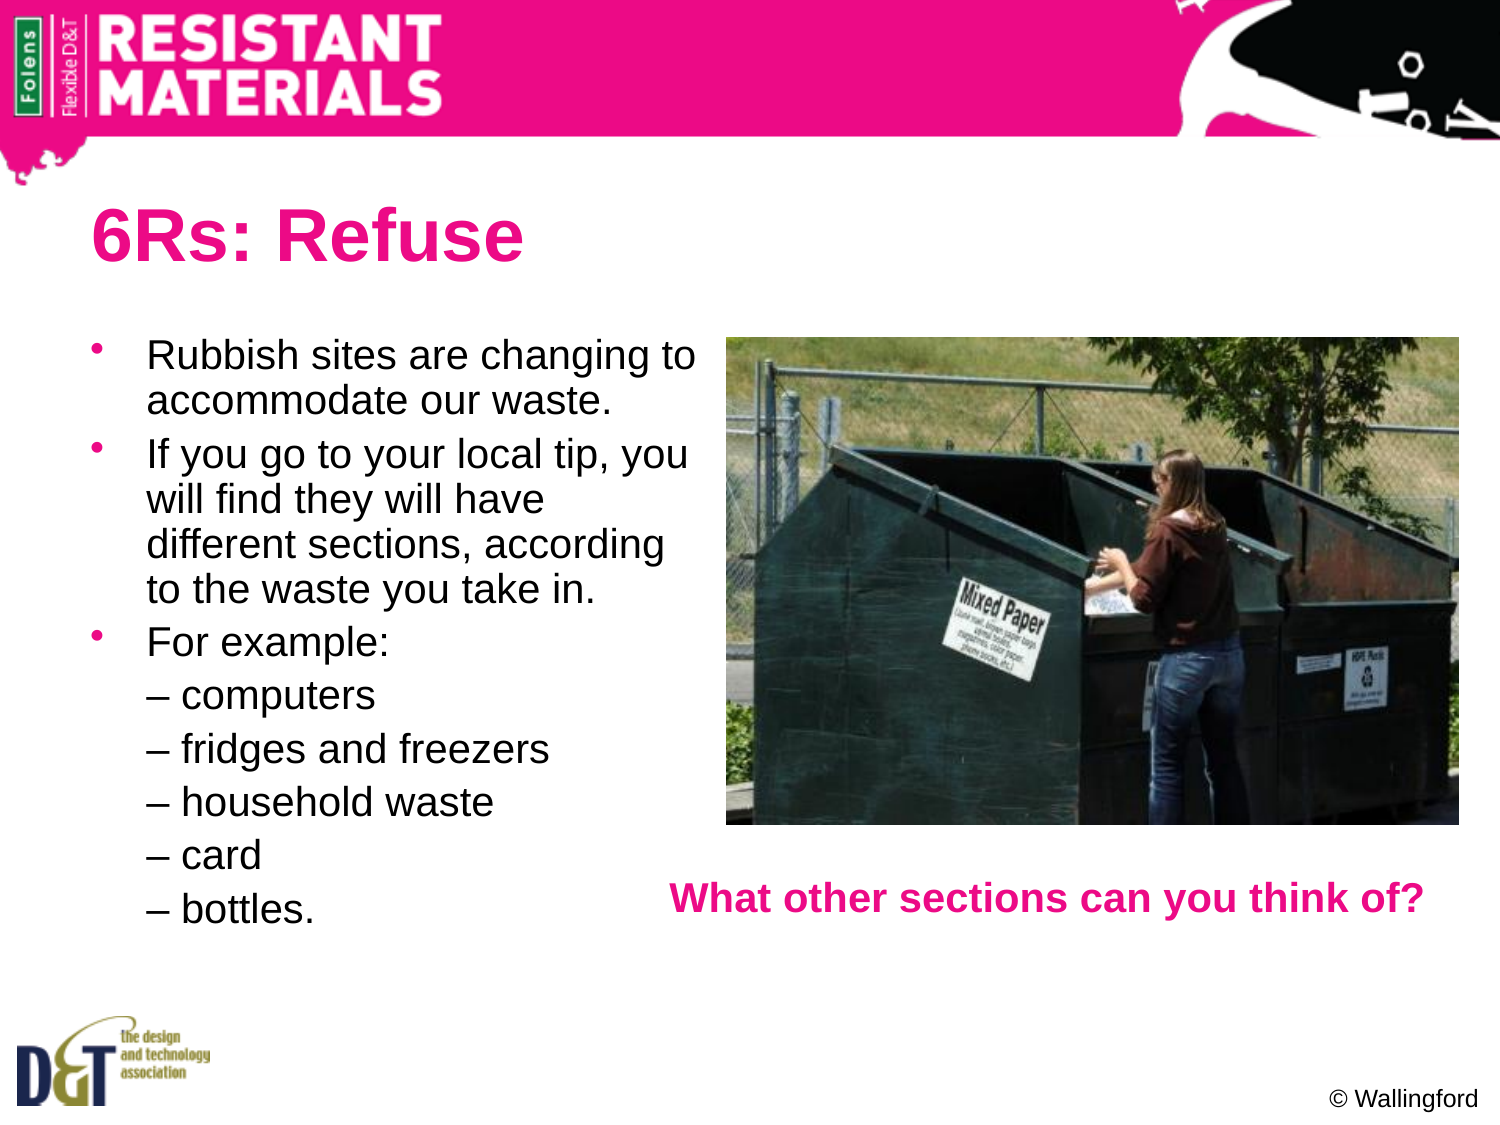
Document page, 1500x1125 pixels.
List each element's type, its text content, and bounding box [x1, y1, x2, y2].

title 6Rs: Refuse [76, 160, 1427, 301]
text_box What other sections can you think of? [654, 869, 1441, 930]
list Rubbish sites are changing to accommodate our waste. If you go to your local tip, you will find they will have different sections, according to the waste you take in. For example: – computers – fridges and freezers – household waste – card – bottles. [75, 326, 715, 1005]
text_box © Wallingford [1257, 1074, 1495, 1125]
picture [0, 0, 1500, 1125]
